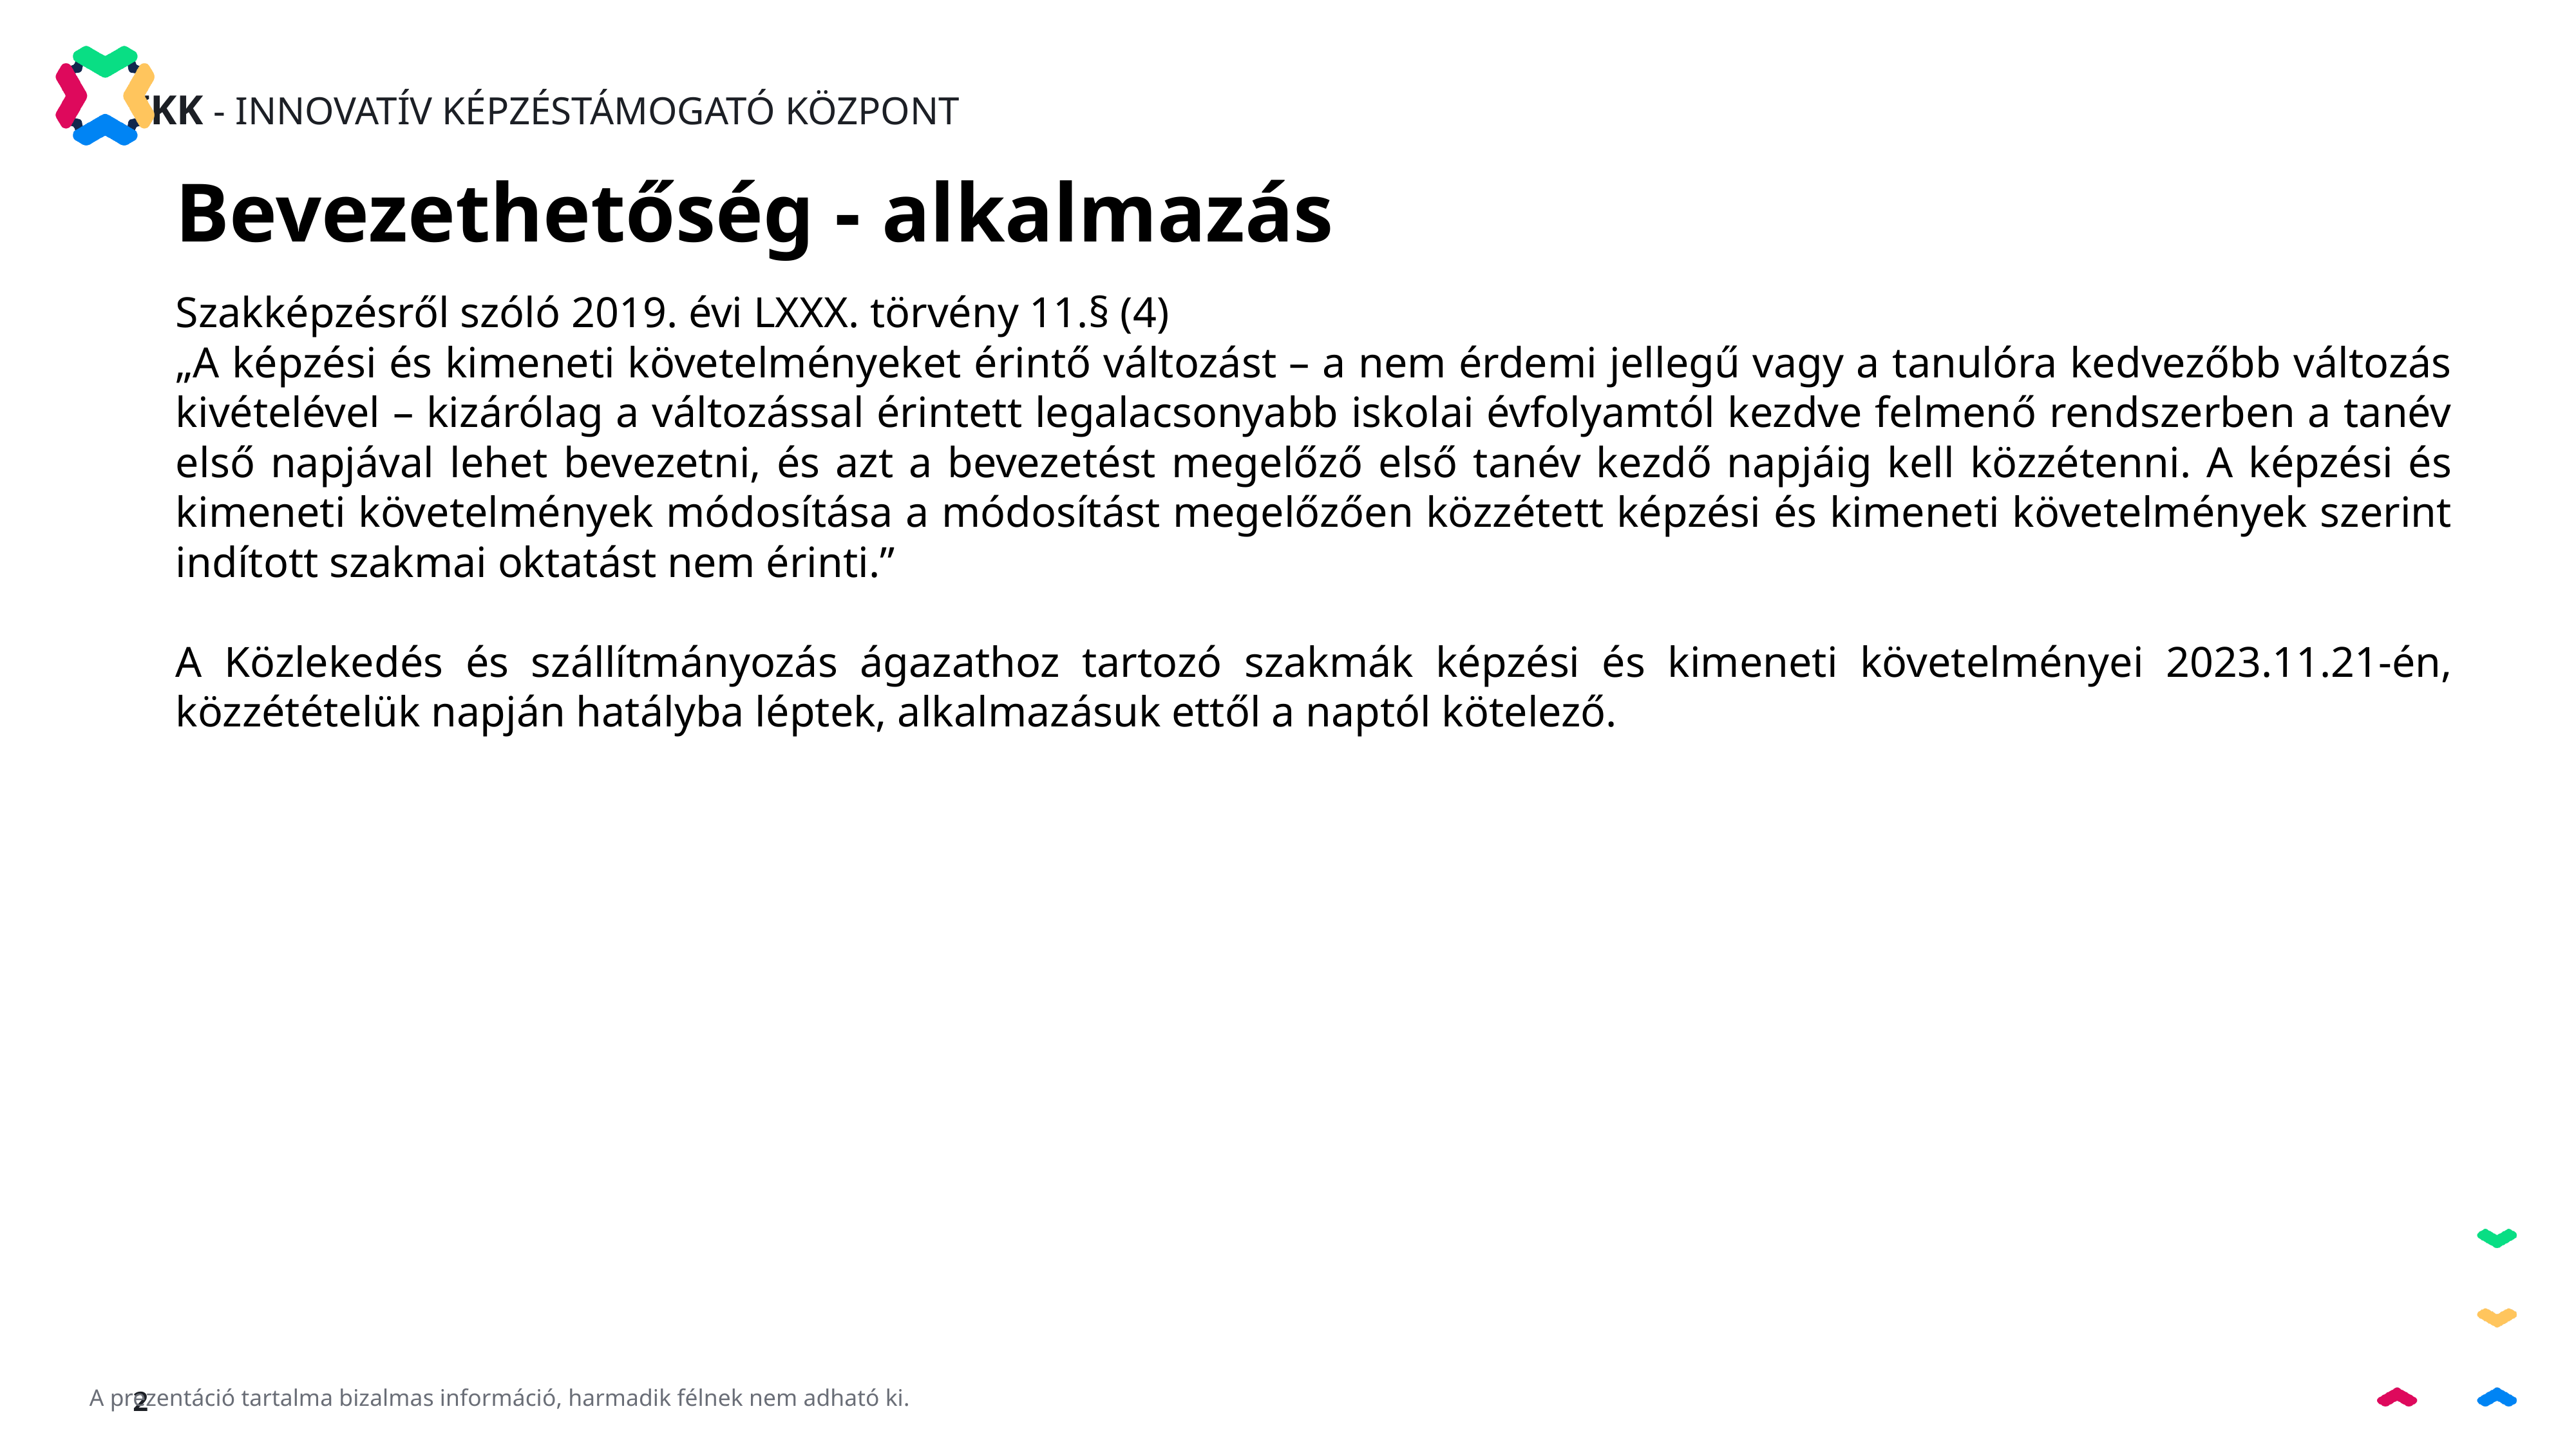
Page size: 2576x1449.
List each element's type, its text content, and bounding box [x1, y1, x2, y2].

list Szakképzésről szóló 2019. évi LXXX. törvény 11.§ (4) „A képzési és kimeneti követelményeket érintő változást – a nem érdemi jellegű vagy a tanulóra kedvezőbb változás kivételével – kizárólag a változással érintett legalacsonyabb iskolai évfolyamtól kezdve felmenő rendszerben a tanév első napjával lehet bevezetni, és azt a bevezetést megelőző első tanév kezdő napjáig kell közzétenni. A képzési és kimeneti követelmények módosítása a módosítást megelőzően közzétett képzési és kimeneti követelmények szerint indított szakmai oktatást nem érinti.” A Közlekedés és szállítmányozás ágazathoz tartozó szakmák képzési és kimeneti követelményei 2023.11.21-én, közzétételük napján hatályba léptek, alkalmazásuk ettől a naptól kötelező. [175, 286, 2454, 1288]
picture [2377, 1229, 2517, 1406]
picture [55, 46, 155, 146]
list Bevezethetőség - alkalmazás [175, 161, 2275, 286]
